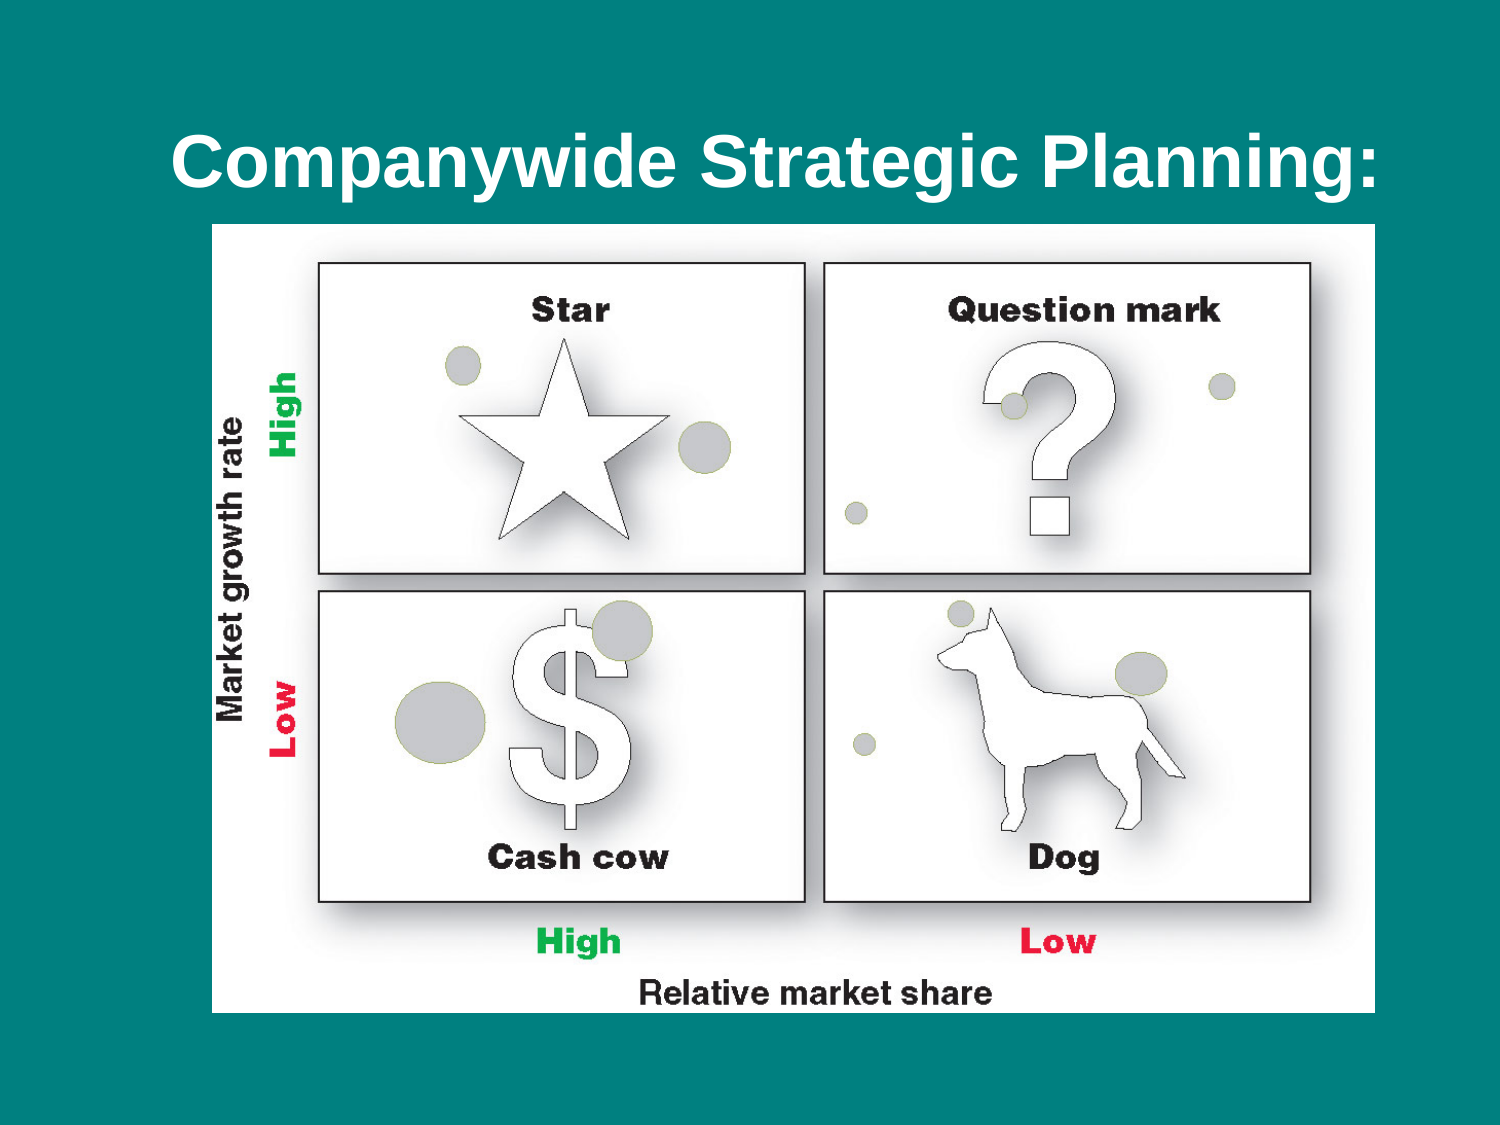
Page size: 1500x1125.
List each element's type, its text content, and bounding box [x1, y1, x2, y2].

title Companywide Strategic Planning: [137, 37, 1417, 278]
picture [212, 224, 1376, 1013]
